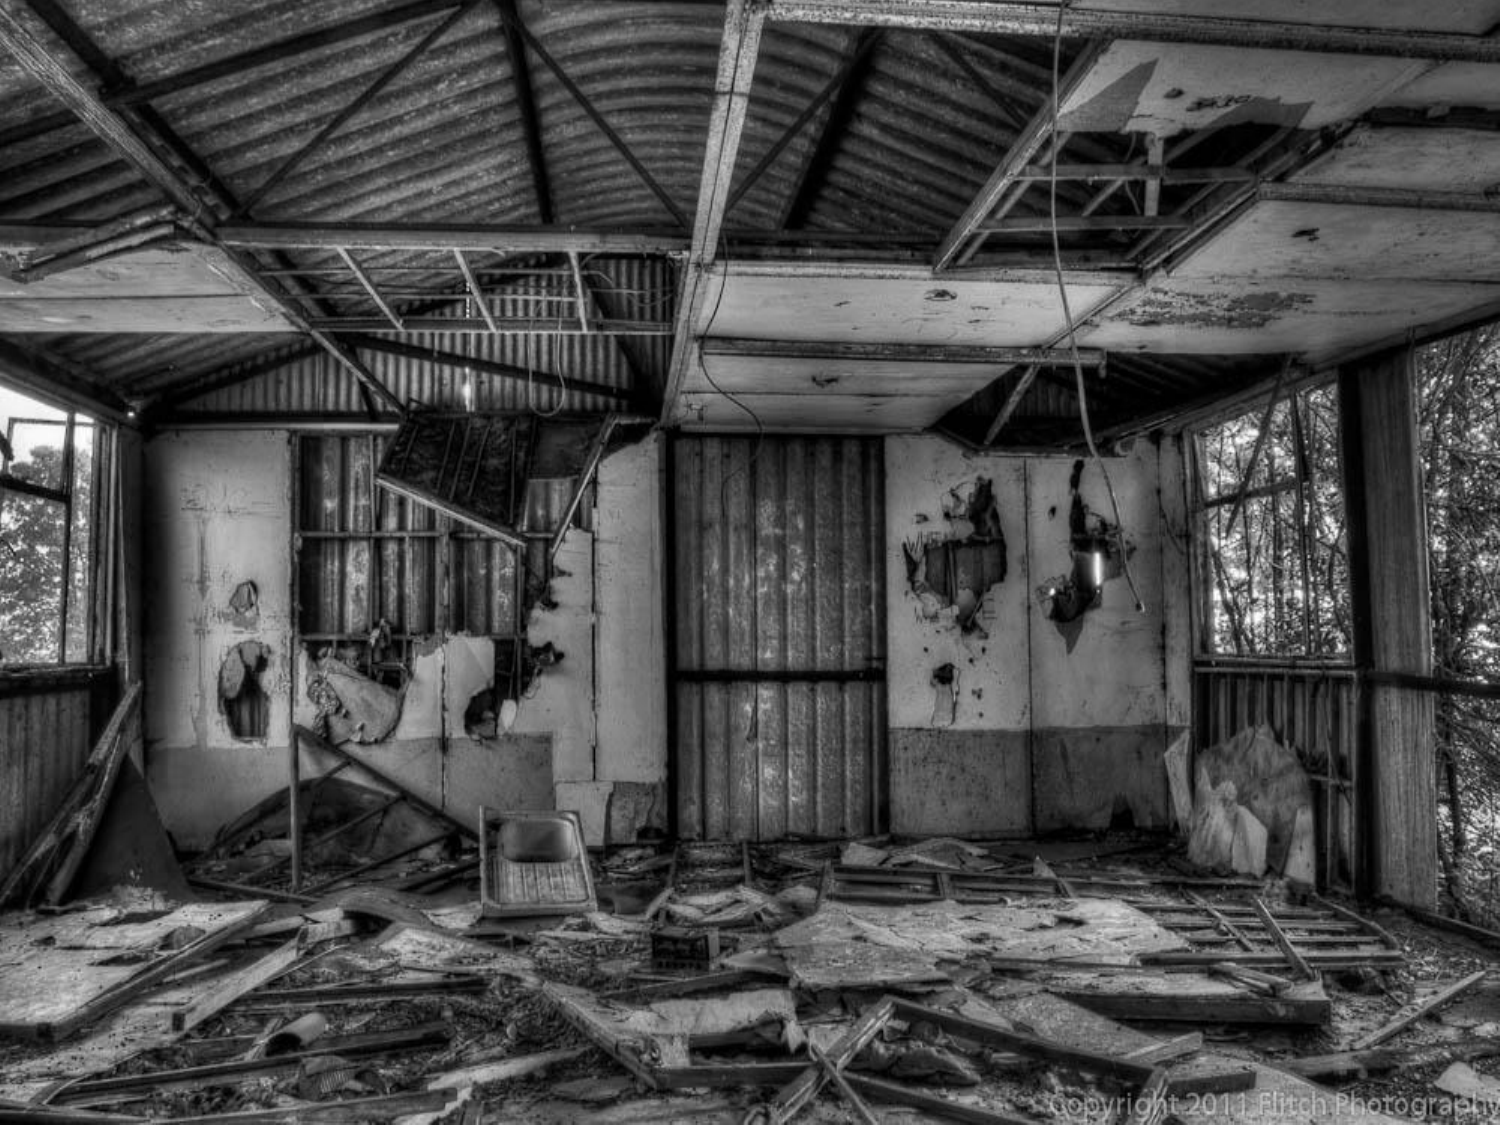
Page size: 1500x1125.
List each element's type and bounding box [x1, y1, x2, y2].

list [0, 0, 1500, 1125]
